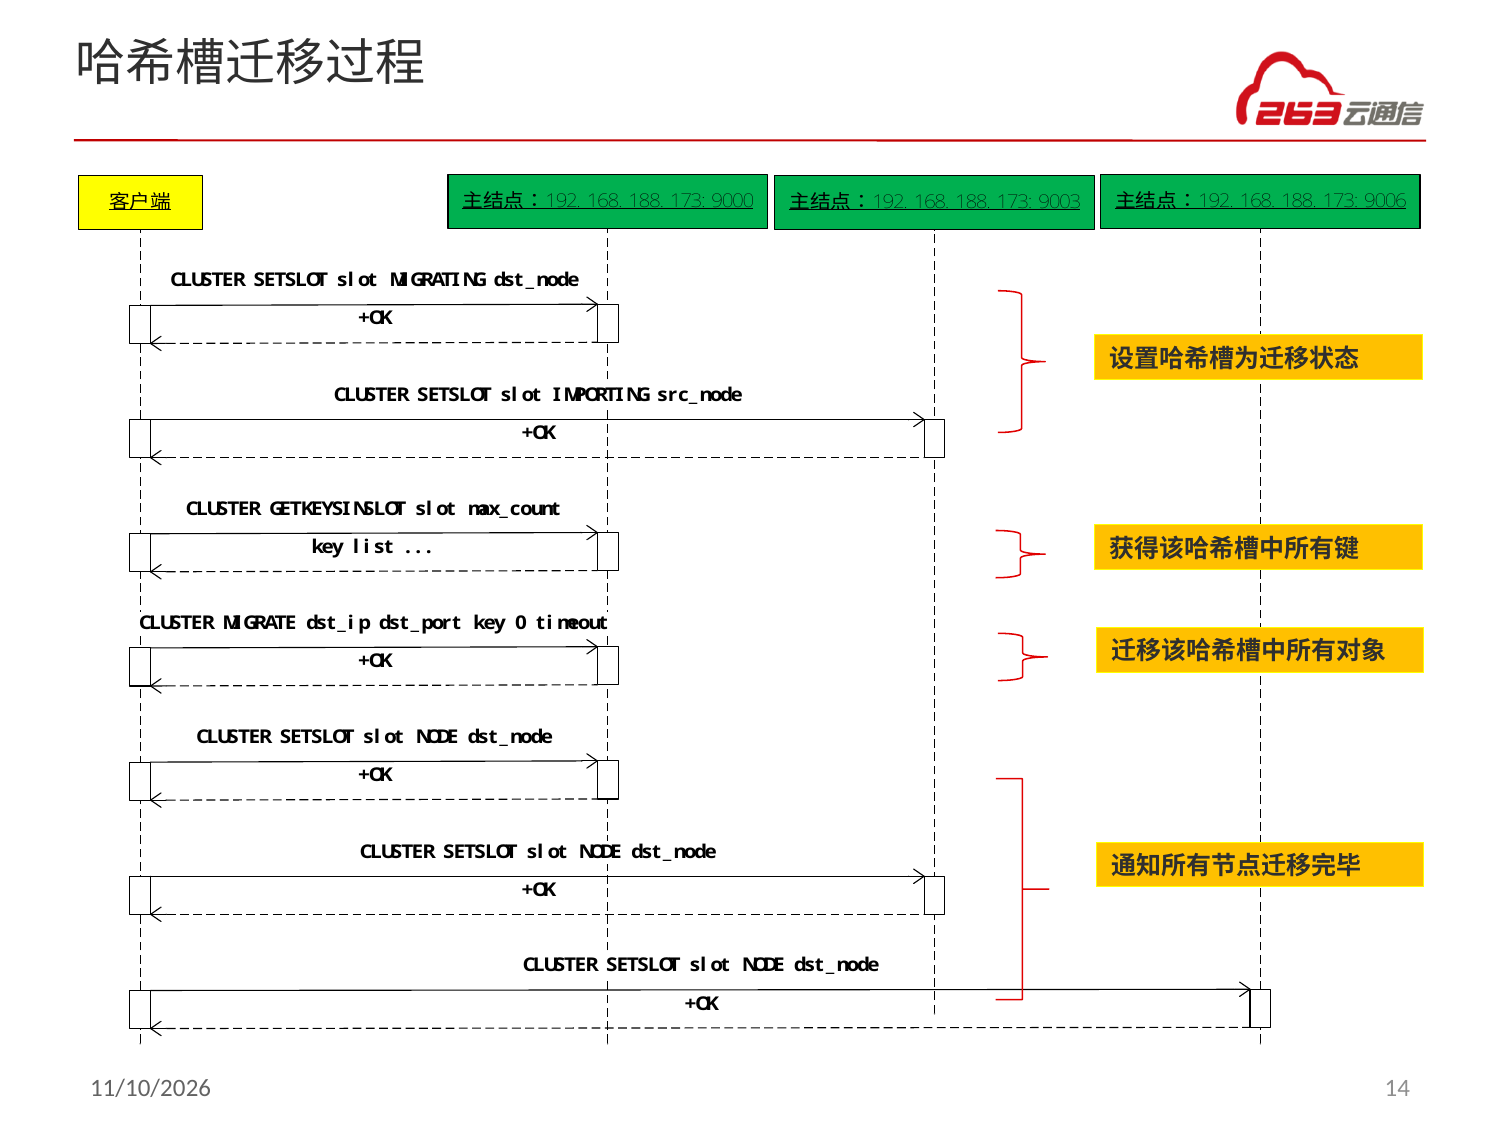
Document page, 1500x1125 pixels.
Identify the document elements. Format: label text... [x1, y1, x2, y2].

picture [1230, 37, 1430, 141]
title 哈希槽迁移过程 [75, 30, 1235, 136]
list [74, 171, 1424, 1047]
